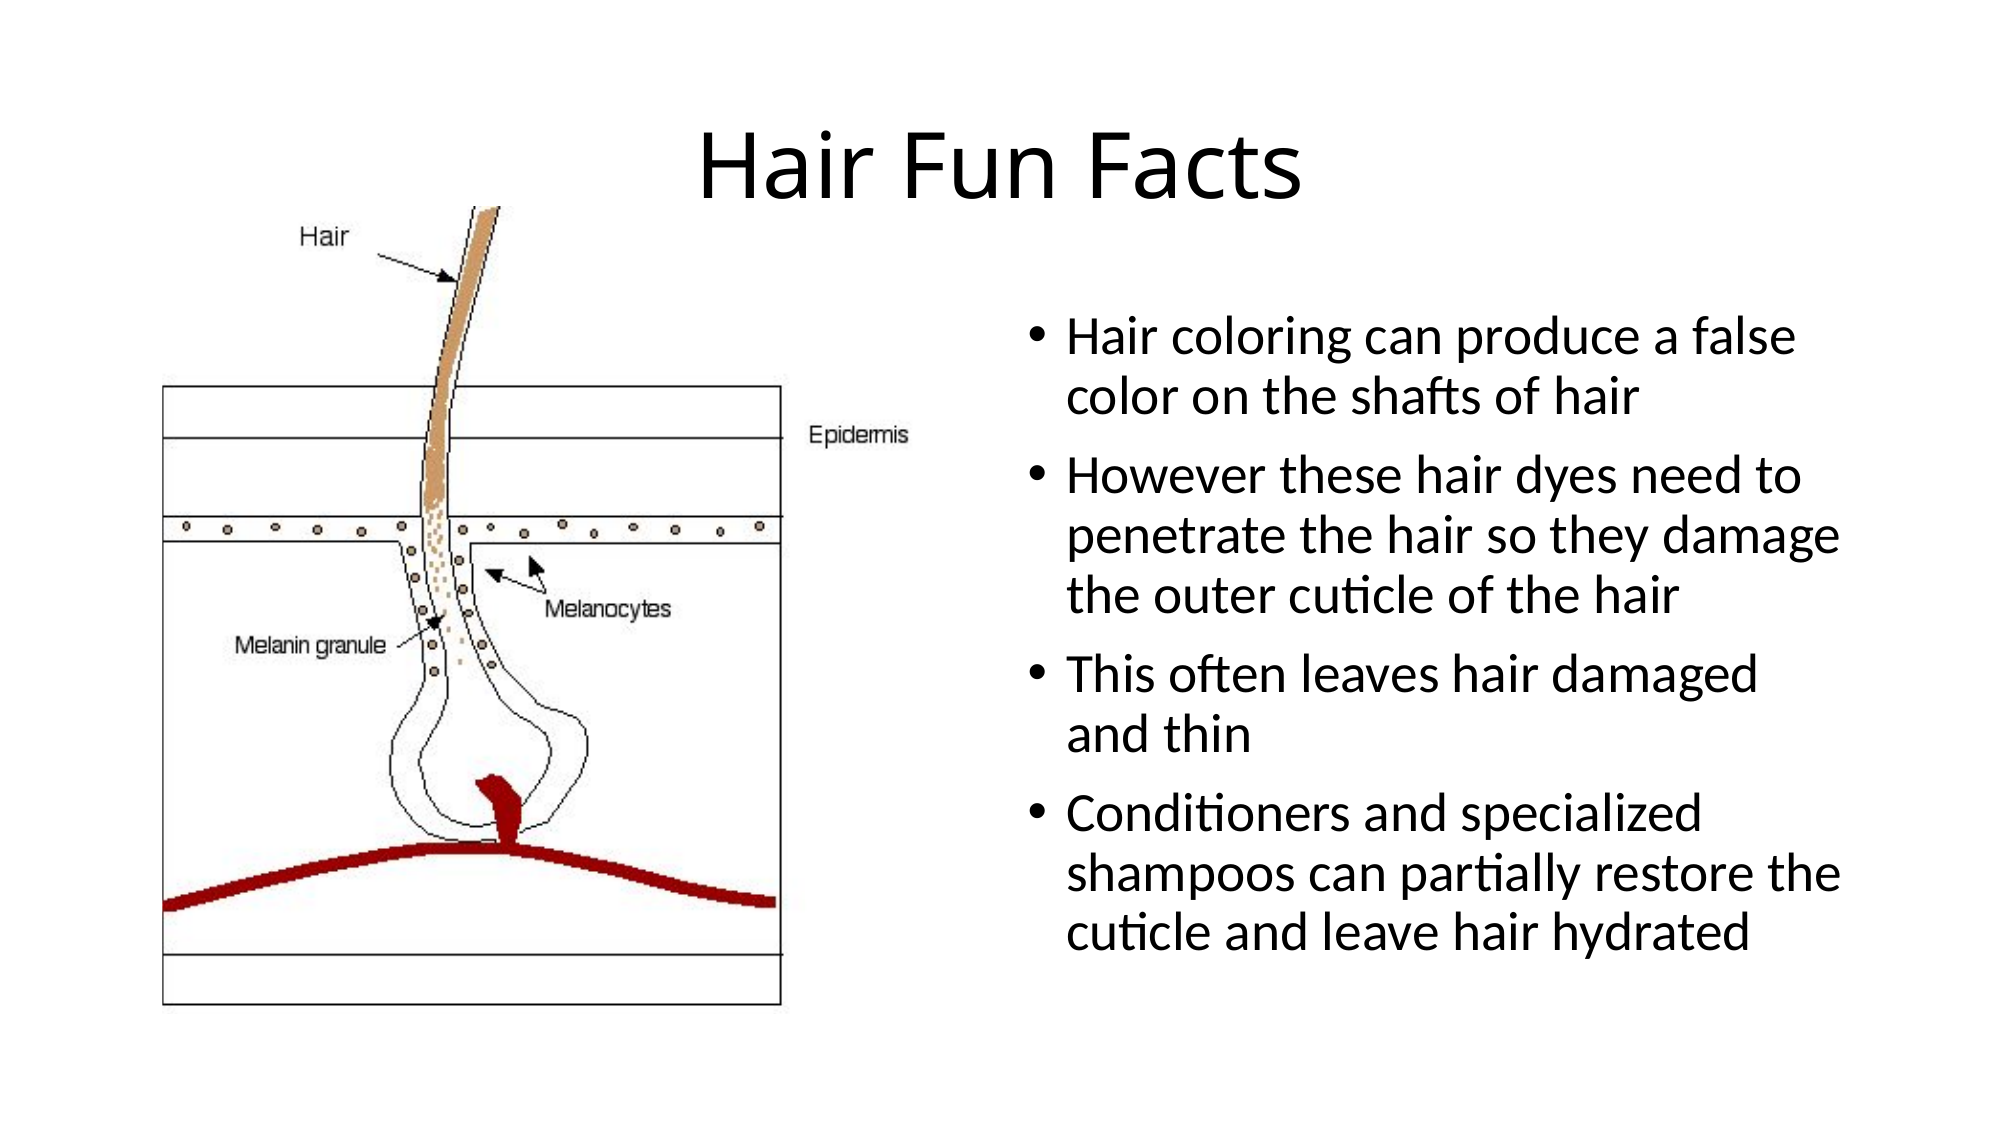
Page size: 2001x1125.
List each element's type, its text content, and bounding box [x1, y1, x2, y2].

list Hair coloring can produce a false color on the shafts of hair However these hair dyes need to penetrate the hair so they damage the outer cuticle of the hair This often leaves hair damaged and thin Conditioners and specialized shampoos can partially restore the cuticle and leave hair hydrated [1012, 299, 1863, 1014]
title Hair Fun Facts [137, 59, 1863, 278]
picture [162, 206, 960, 1014]
